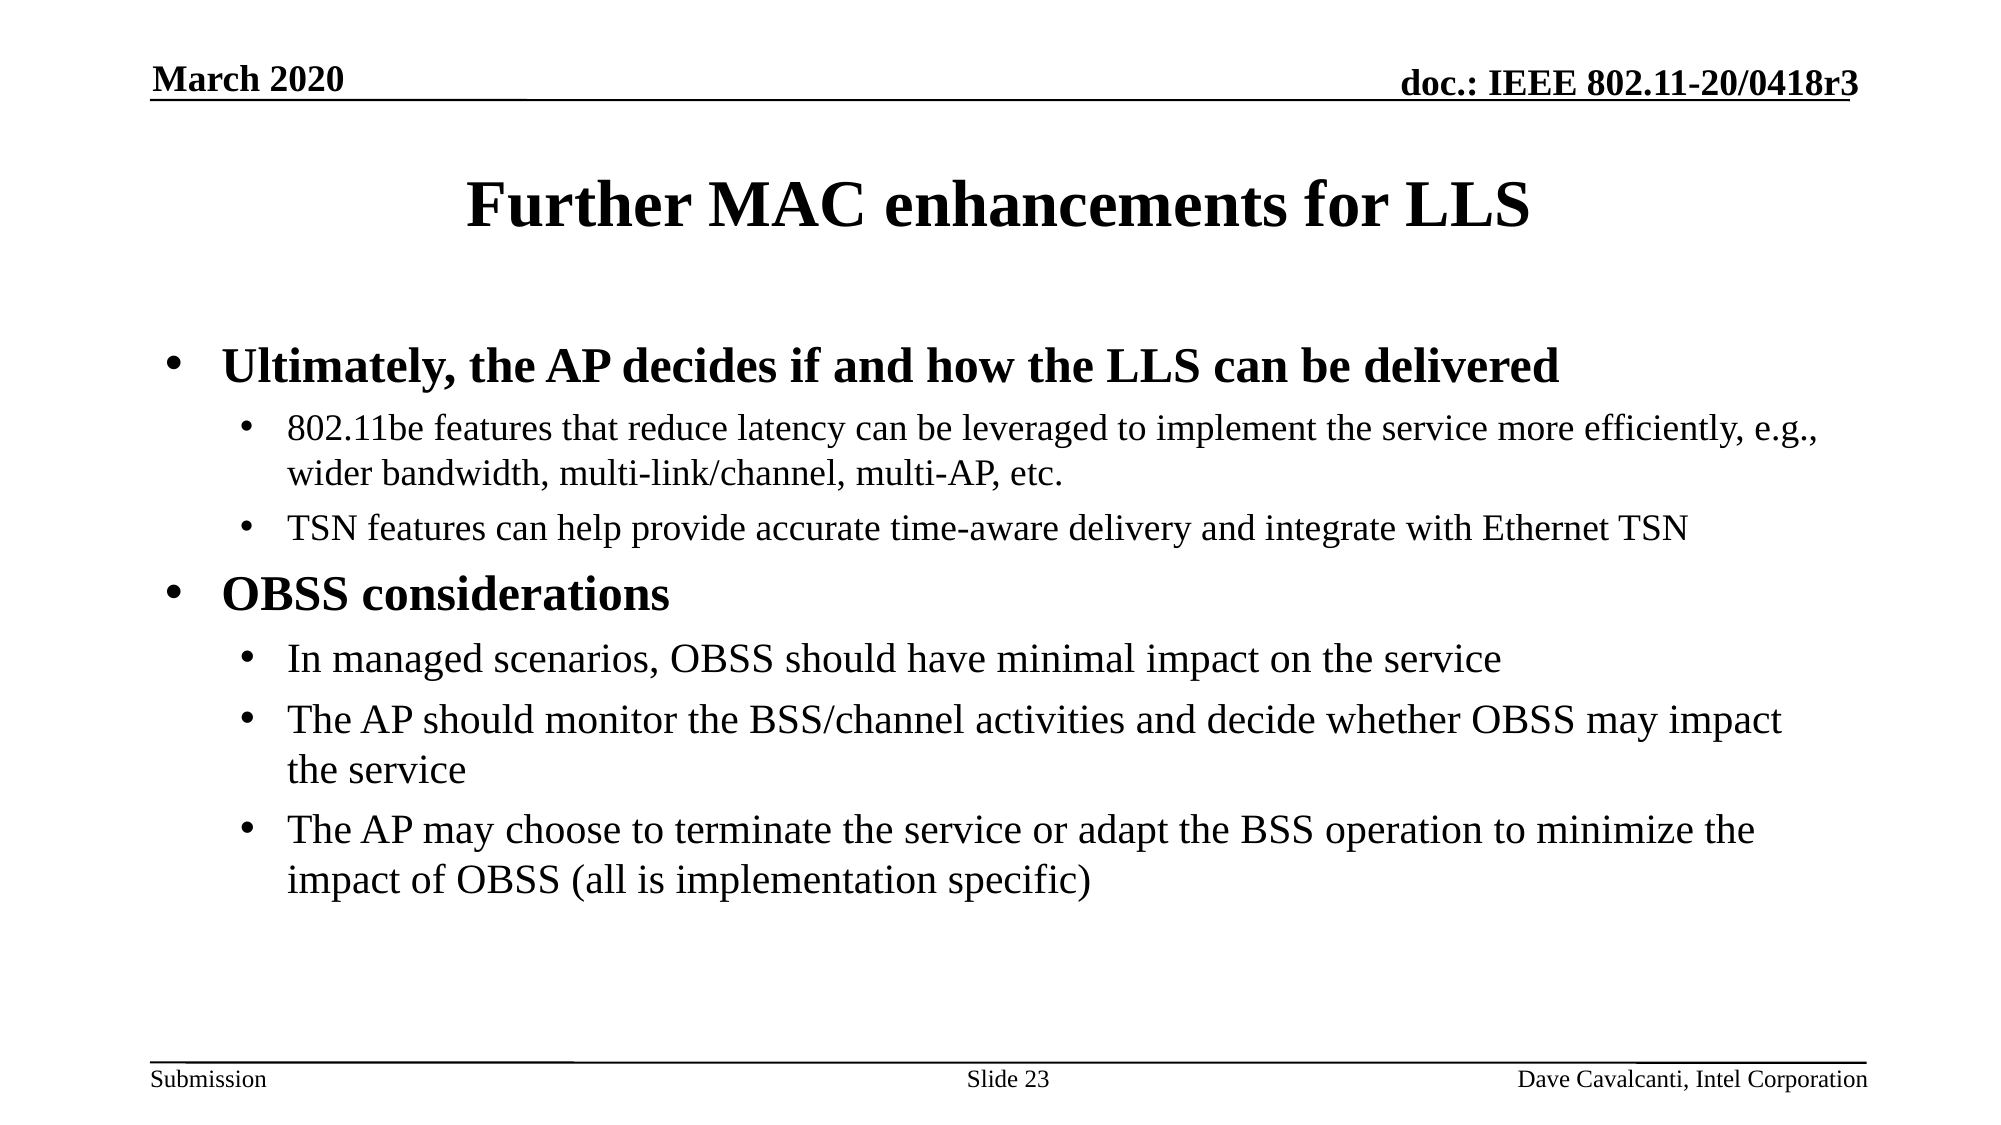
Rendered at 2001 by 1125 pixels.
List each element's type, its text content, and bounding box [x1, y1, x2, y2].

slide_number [152, 54, 563, 100]
slide_number Slide 23 [950, 1061, 1067, 1123]
footer Dave Cavalcanti, Intel Corporation [1171, 1061, 1869, 1093]
title Further MAC enhancements for LLS [149, 112, 1850, 288]
list Ultimately, the AP decides if and how the LLS can be delivered 802.11be features that reduce latency can be leveraged to implement the service more efficiently, e.g., wider bandwidth, multi-link/channel, multi-AP, etc. TSN features can help provide accurate time-aware delivery and integrate with Ethernet TSN OBSS considerations In managed scenarios, OBSS should have minimal impact on the service The AP should monitor the BSS/channel activities and decide whether OBSS may impact the service The AP may choose to terminate the service or adapt the BSS operation to minimize the impact of OBSS (all is implementation specific) [149, 324, 1850, 1071]
